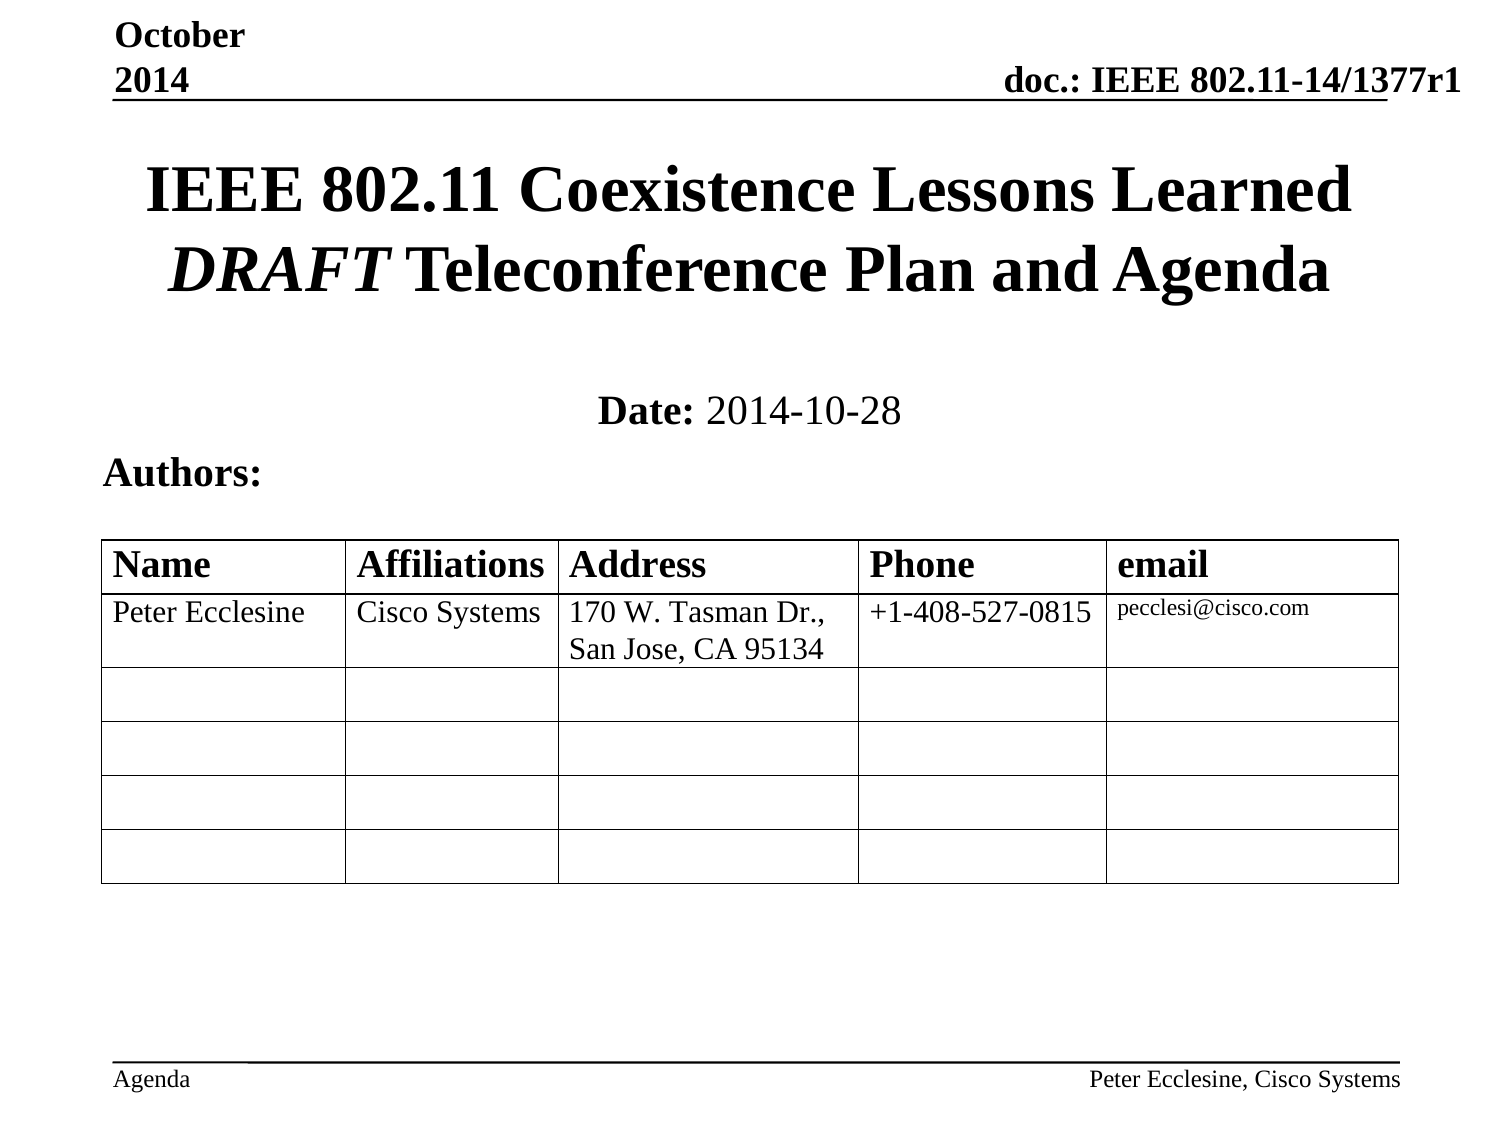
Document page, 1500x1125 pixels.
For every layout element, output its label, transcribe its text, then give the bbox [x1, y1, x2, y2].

text_box Authors: [87, 437, 325, 500]
list Date: 2014-10-28 [112, 375, 1388, 438]
title IEEE 802.11 Coexistence Lessons Learned DRAFT Teleconference Plan and Agenda [112, 137, 1388, 313]
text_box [86, 539, 1425, 930]
footer Peter Ecclesine, Cisco Systems [1084, 1061, 1402, 1093]
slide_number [114, 54, 316, 101]
